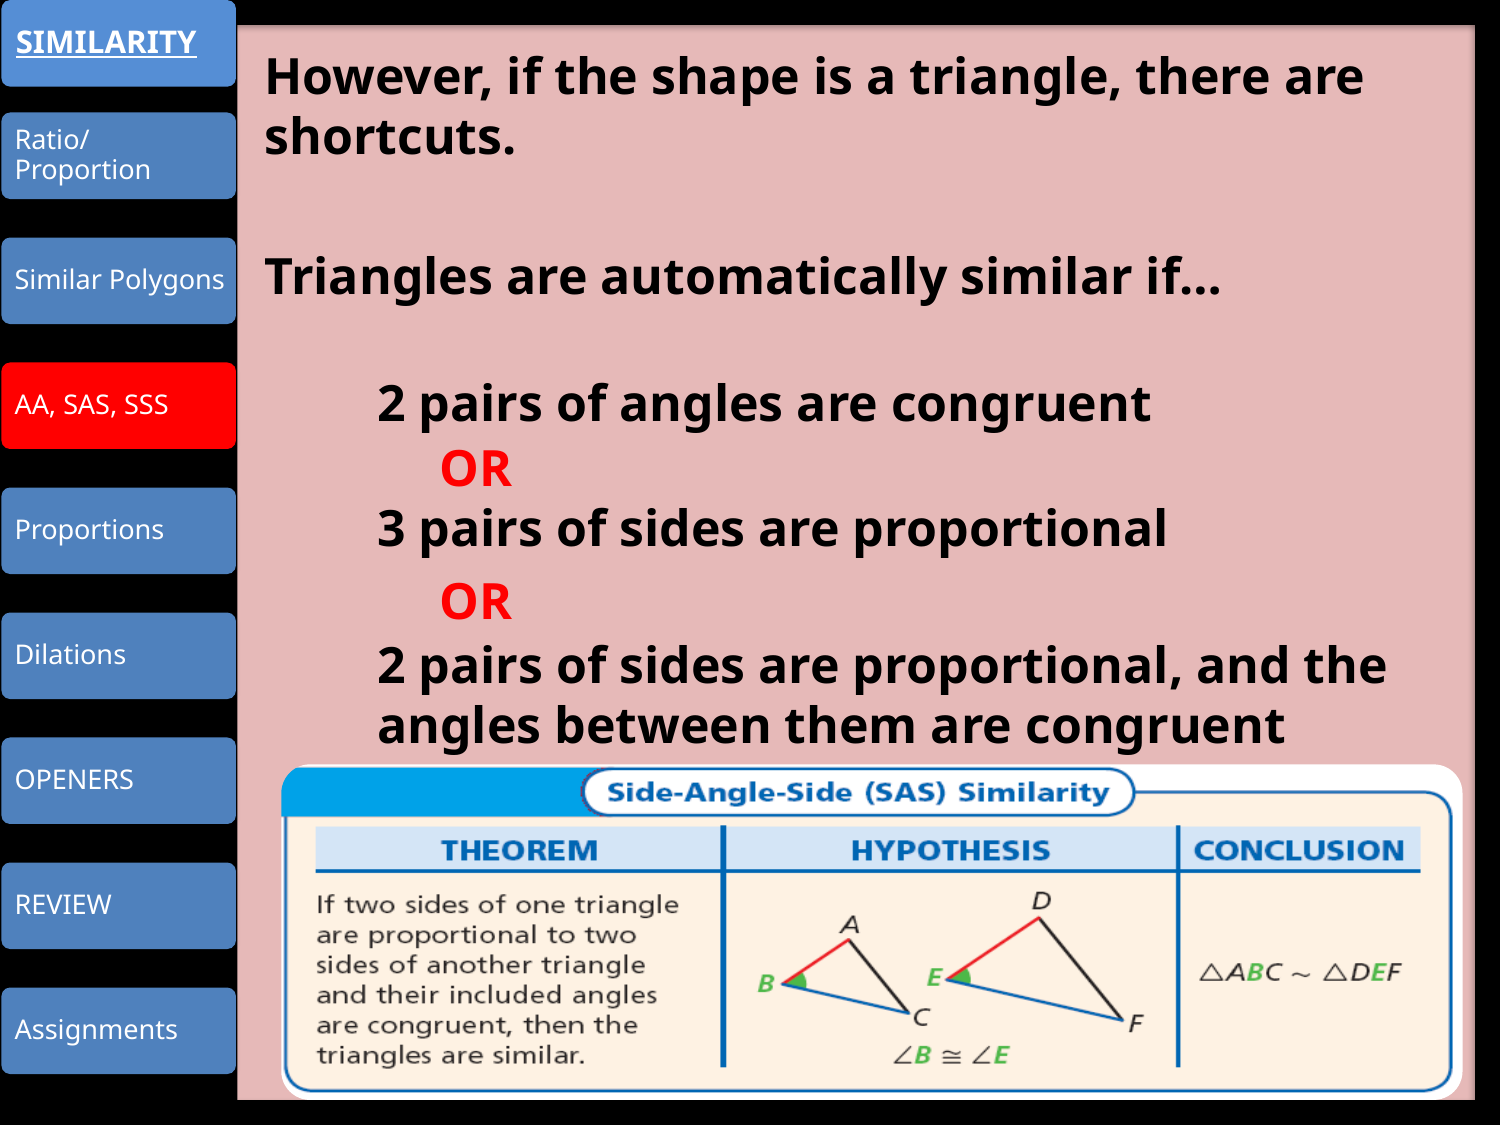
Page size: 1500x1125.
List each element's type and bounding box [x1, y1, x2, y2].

text_box [0, 0, 238, 1125]
text_box [238, 0, 1500, 1125]
picture [281, 764, 1463, 1101]
